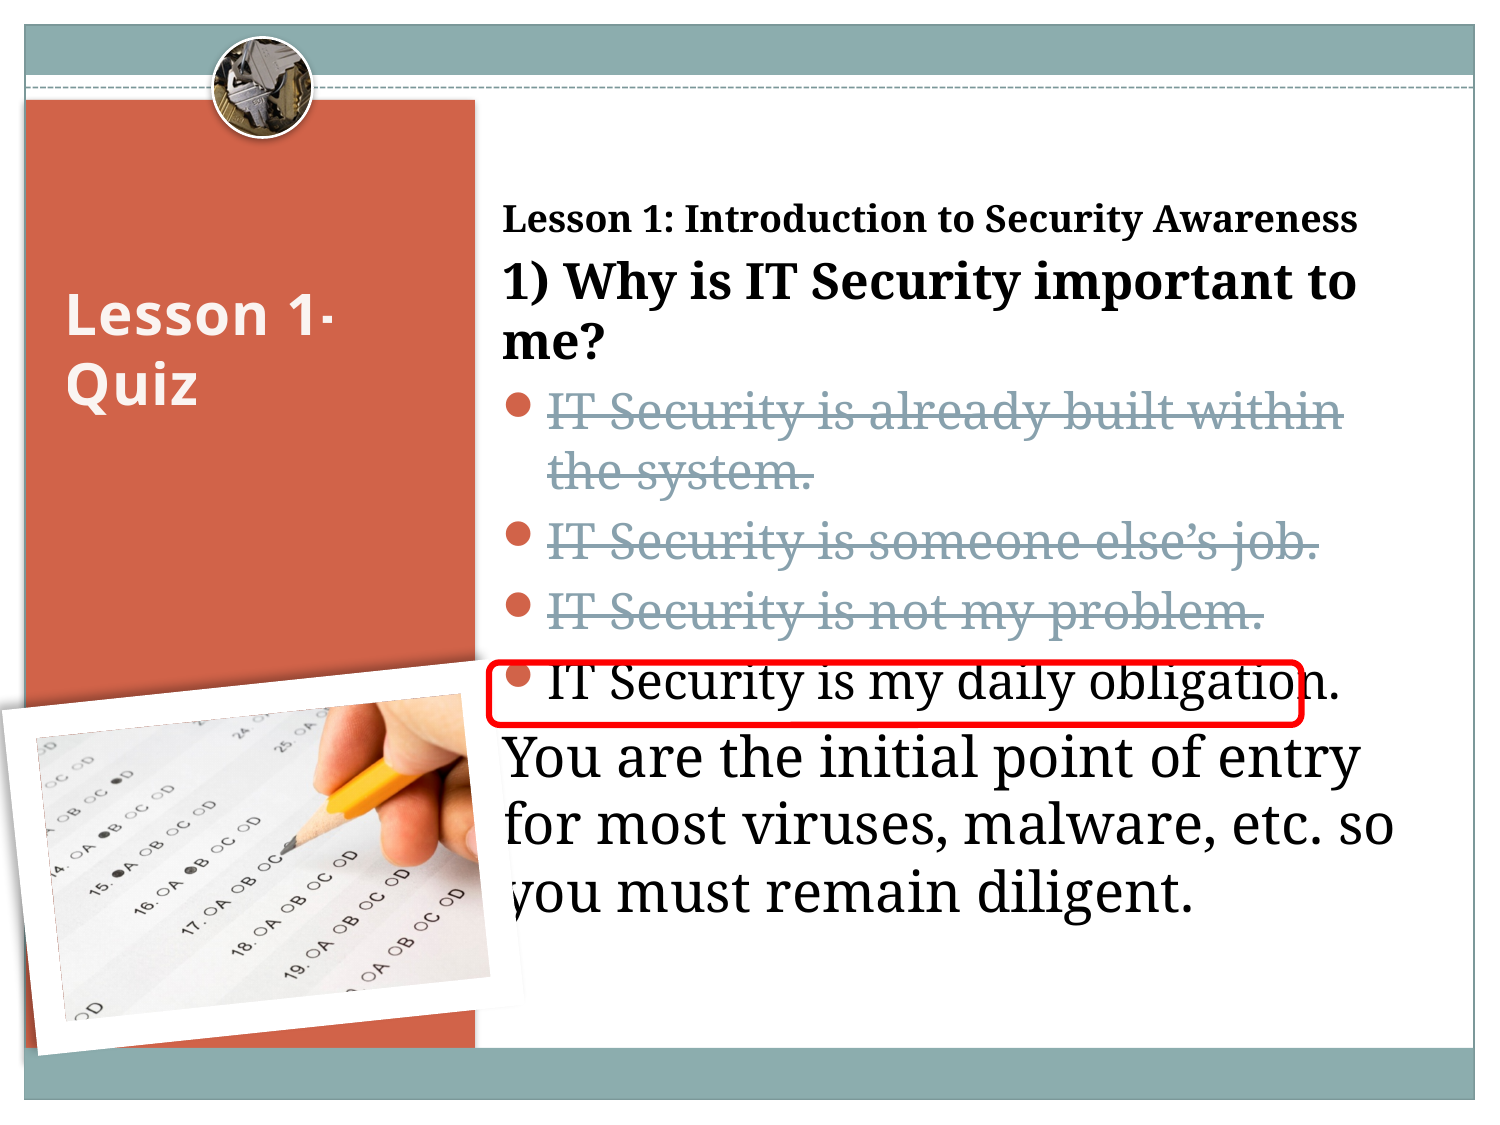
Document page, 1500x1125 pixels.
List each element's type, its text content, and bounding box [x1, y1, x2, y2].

title Lesson 1- Quiz [50, 174, 463, 425]
text_box [486, 660, 1304, 727]
picture [214, 39, 311, 136]
list Lesson 1: Introduction to Security Awareness 1) Why is IT Security important to me? IT Security is already built within the system. IT Security is someone else’s job. IT Security is not my problem. IT Security is my daily obligation. You are the initial point of entry for most viruses, malware, etc. so you must remain diligent. [487, 112, 1438, 1000]
picture [37, 694, 490, 1021]
